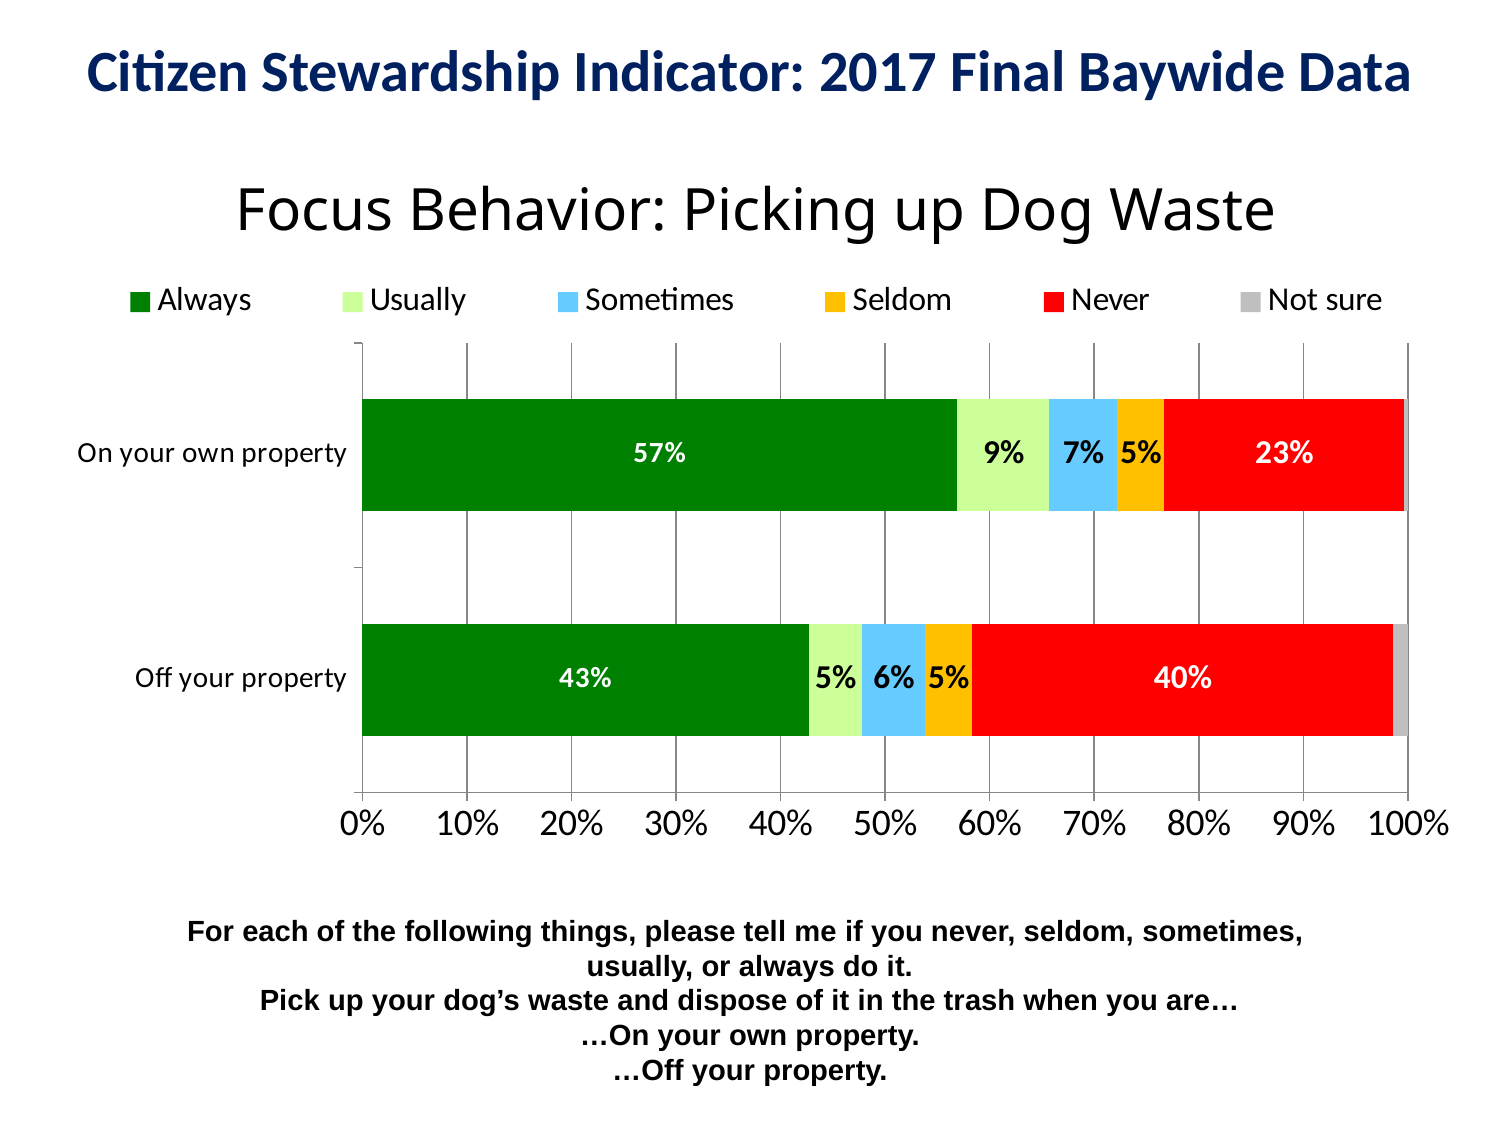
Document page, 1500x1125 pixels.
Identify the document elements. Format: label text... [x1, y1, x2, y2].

text_box For each of the following things, please tell me if you never, seldom, sometimes, usually, or always do it. Pick up your dog’s waste and dispose of it in the trash when you are… …On your own property. …Off your property. [18, 904, 1482, 1094]
title Focus Behavior: Picking up Dog Waste [81, 157, 1432, 254]
chart [49, 255, 1463, 888]
text_box Citizen Stewardship Indicator: 2017 Final Baywide Data [56, 25, 1444, 110]
